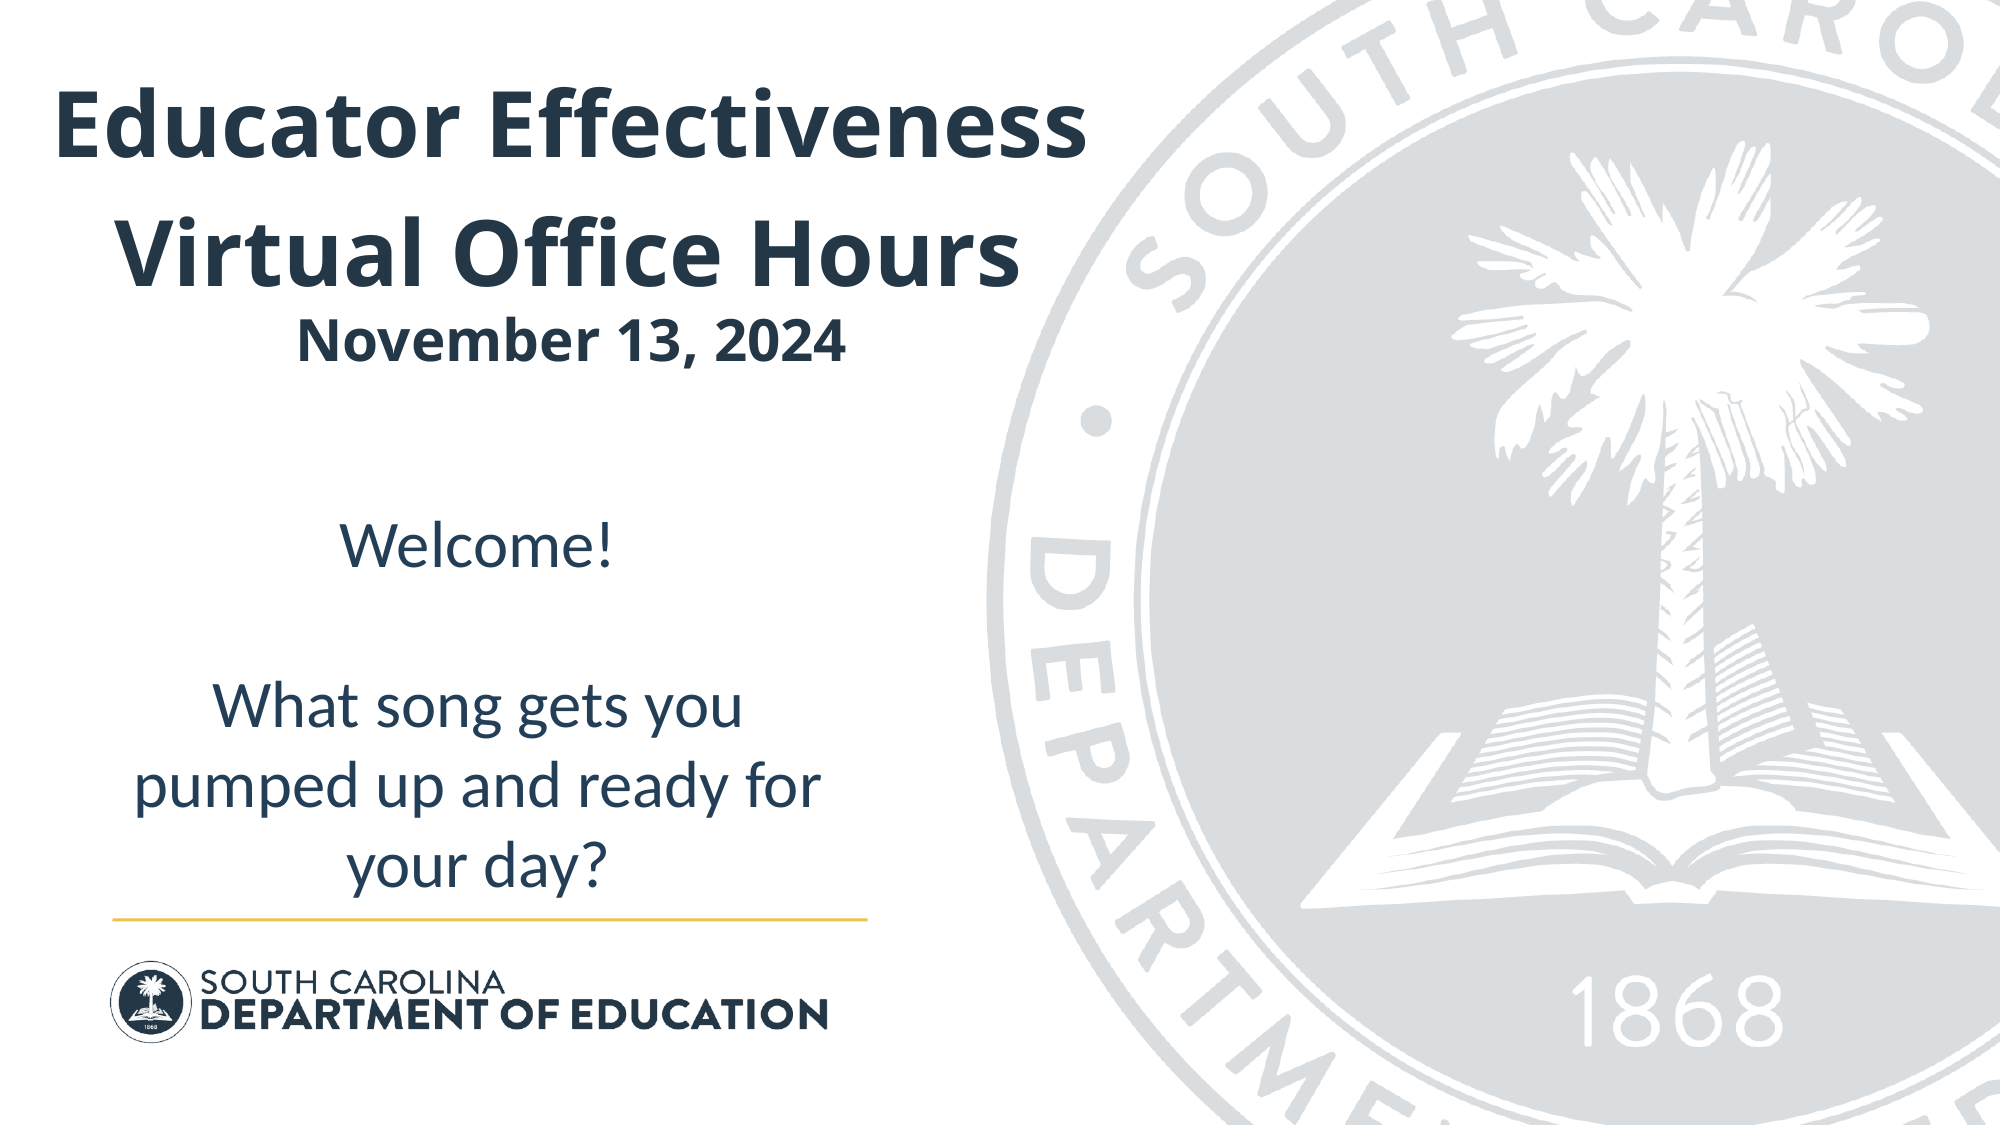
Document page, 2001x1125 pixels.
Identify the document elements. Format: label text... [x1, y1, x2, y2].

picture [66, 923, 868, 1085]
text_box [986, 0, 2000, 1125]
text_box Welcome! What song gets you pumped up and ready for your day? [90, 493, 867, 908]
title Educator Effectiveness Virtual Office Hours [0, 65, 986, 309]
text_box November 13, 2024 [295, 332, 986, 374]
